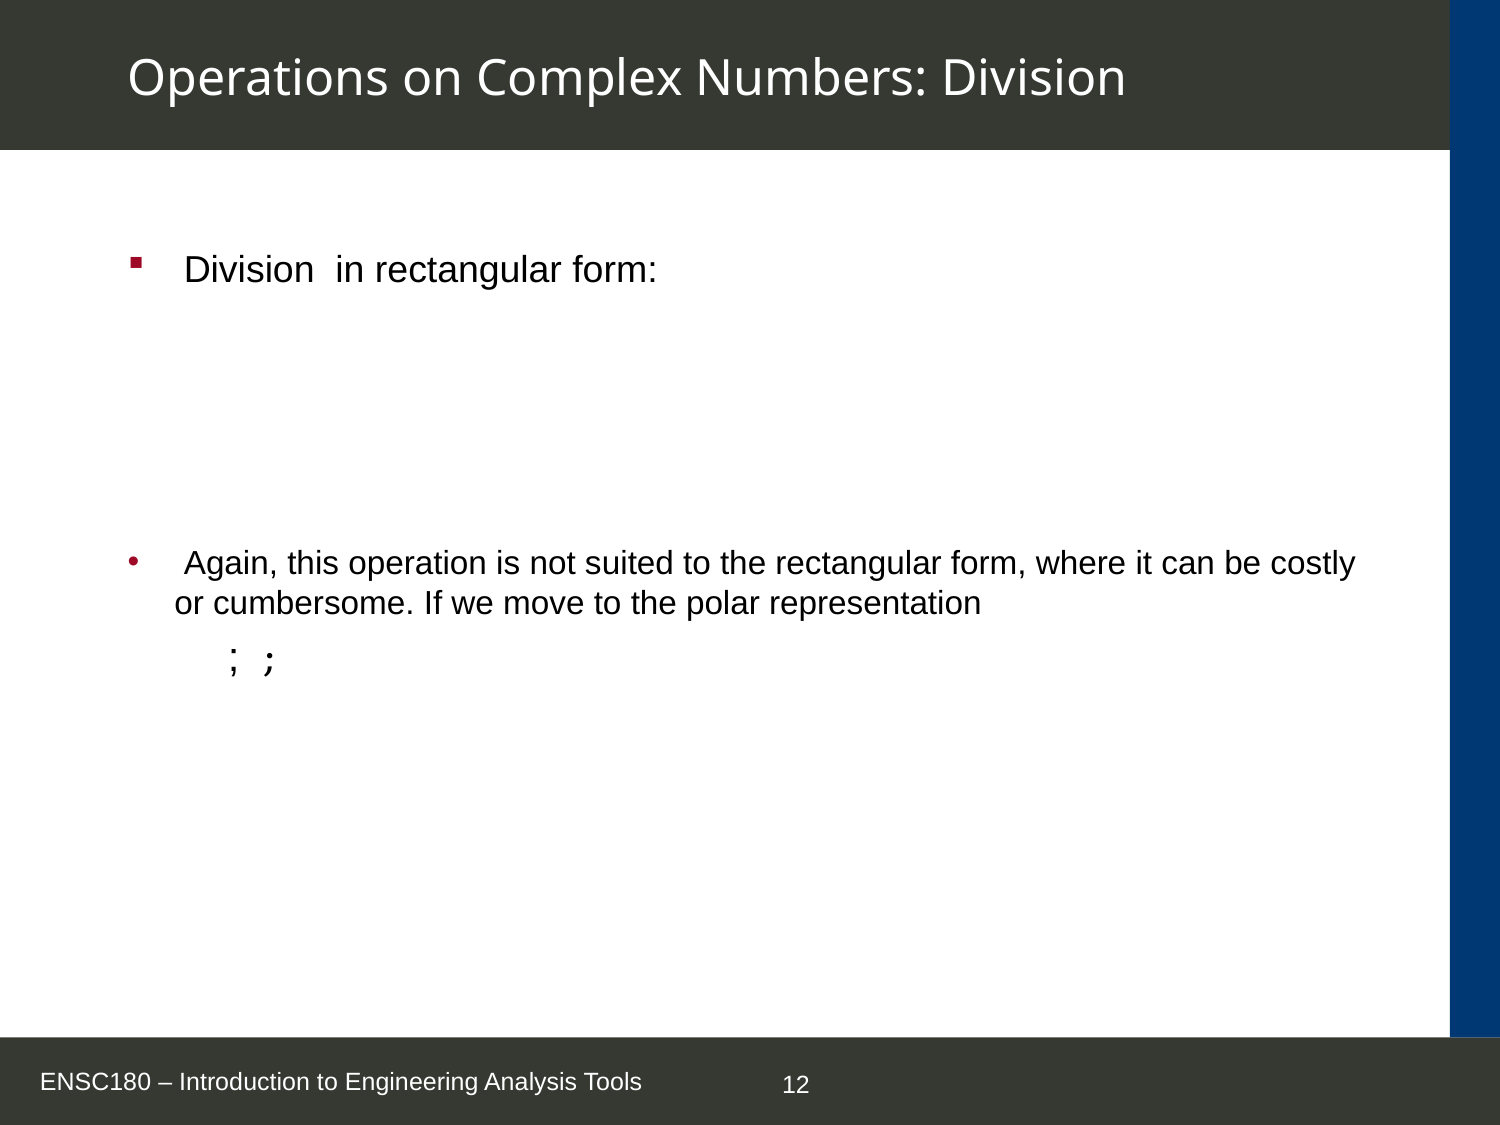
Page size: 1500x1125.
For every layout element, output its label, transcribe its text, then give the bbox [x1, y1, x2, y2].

title Operations on Complex Numbers: Division [112, 37, 1450, 138]
footer ENSC180 – Introduction to Engineering Analysis Tools [24, 1058, 700, 1121]
